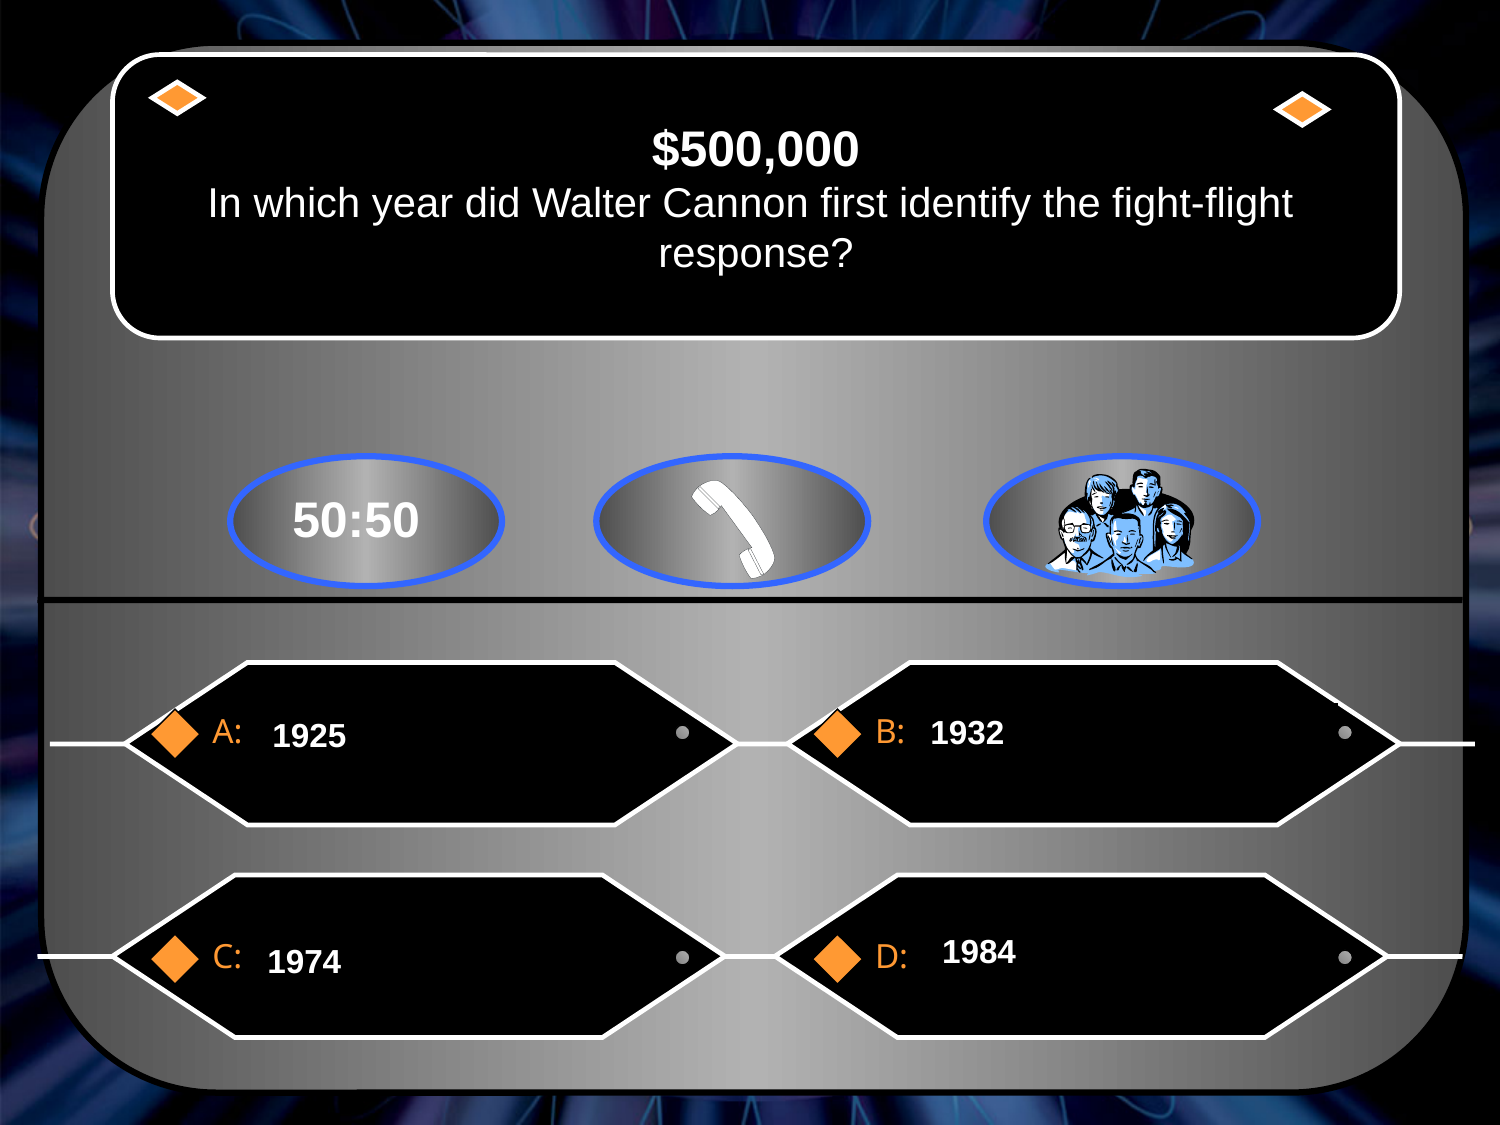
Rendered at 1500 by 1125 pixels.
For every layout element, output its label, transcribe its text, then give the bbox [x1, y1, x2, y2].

text_box [41, 80, 1467, 924]
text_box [49, 662, 1476, 826]
text_box [986, 467, 1044, 573]
text_box [596, 456, 869, 583]
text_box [112, 54, 1400, 339]
text_box 50:50 [277, 479, 453, 555]
text_box [98, 1047, 1409, 1093]
text_box [159, 42, 1348, 52]
picture [0, 0, 1500, 1125]
text_box [1050, 456, 1259, 575]
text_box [37, 874, 1463, 1038]
text_box [230, 456, 503, 587]
